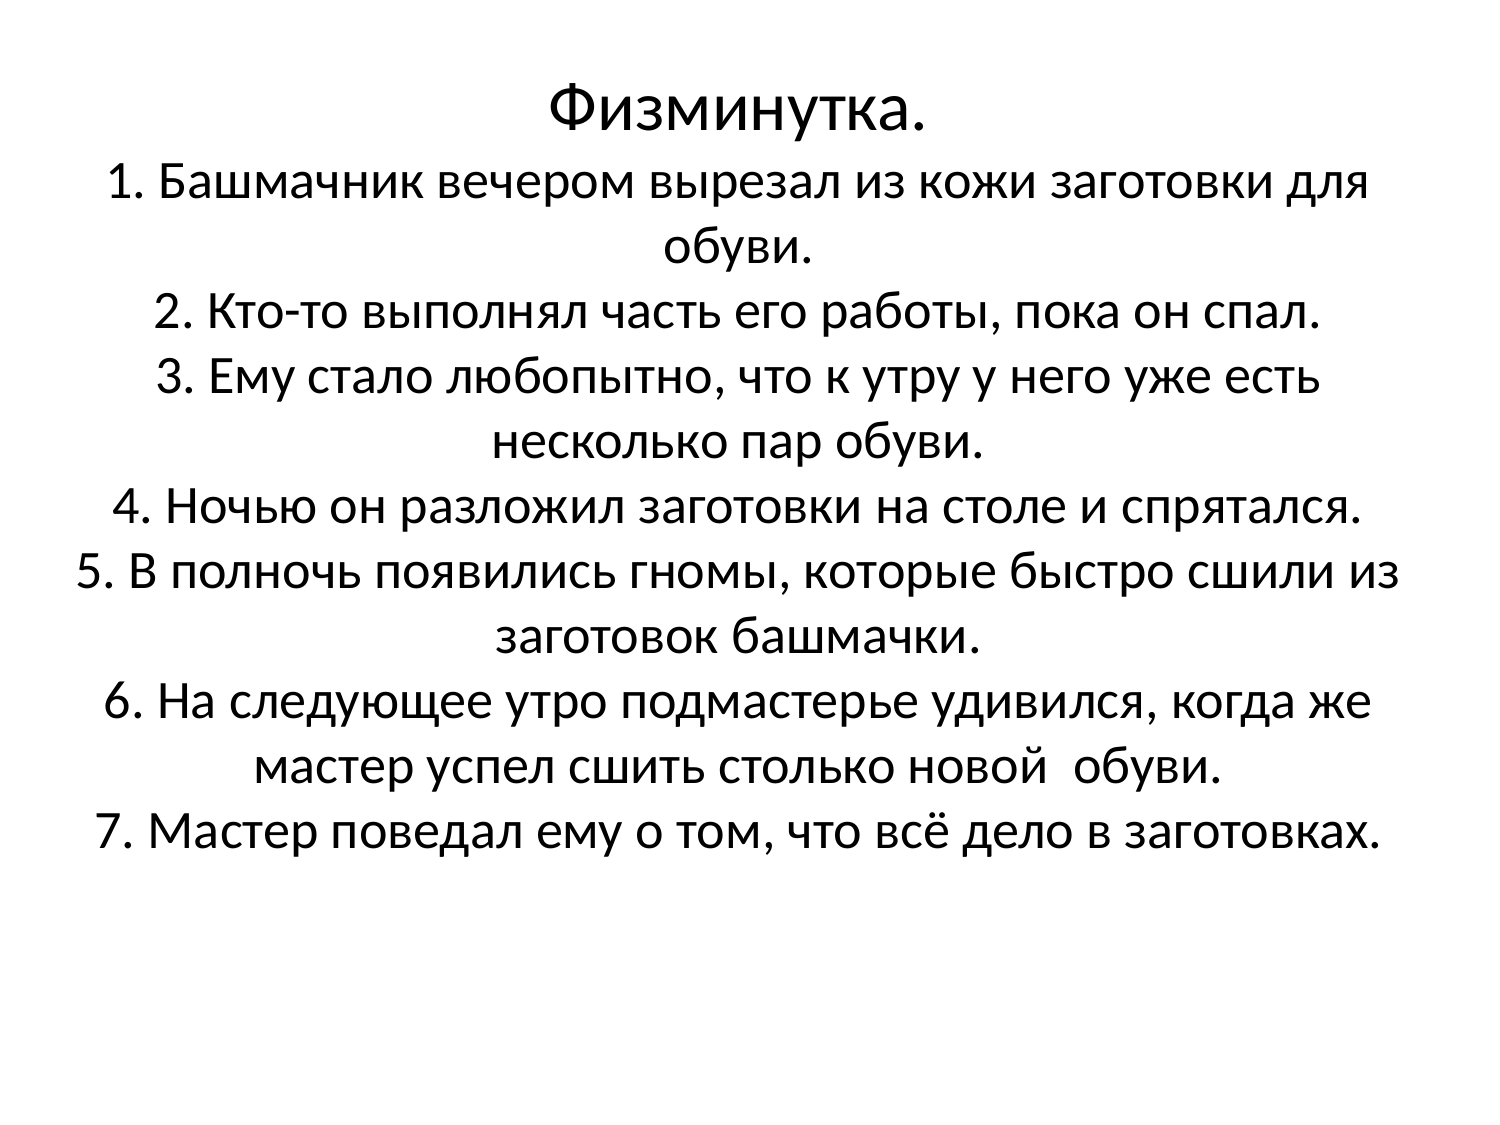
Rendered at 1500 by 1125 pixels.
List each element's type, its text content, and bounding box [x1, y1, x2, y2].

title Физминутка. 1. Башмачник вечером вырезал из кожи заготовки для обуви. 2. Кто-то выполнял часть его работы, пока он спал. 3. Ему стало любопытно, что к утру у него уже есть несколько пар обуви. 4. Ночью он разложил заготовки на столе и спрятался. 5. В полночь появились гномы, которые быстро сшили из заготовок башмачки. 6. На следующее утро подмастерье удивился, когда же мастер успел сшить столько новой обуви. 7. Мастер поведал ему о том, что всё дело в заготовках. [53, 45, 1425, 1125]
